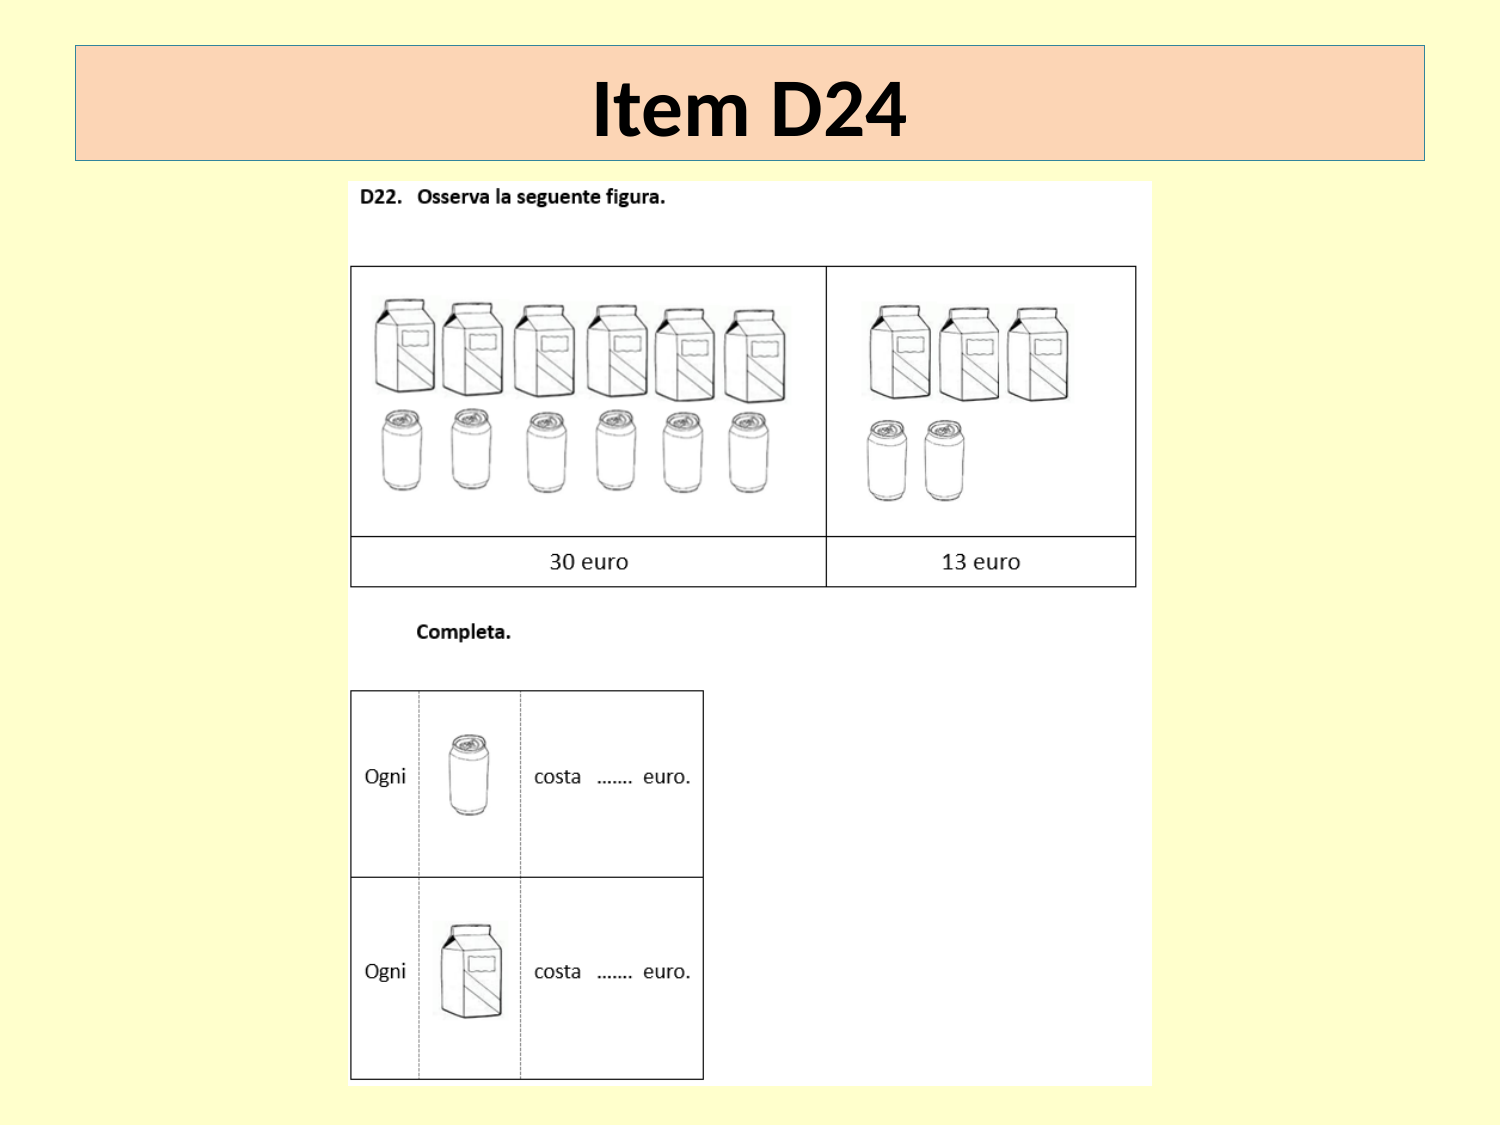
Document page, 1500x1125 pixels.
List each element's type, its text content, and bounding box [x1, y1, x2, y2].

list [348, 181, 1152, 1086]
title Item D24 [75, 45, 1425, 161]
